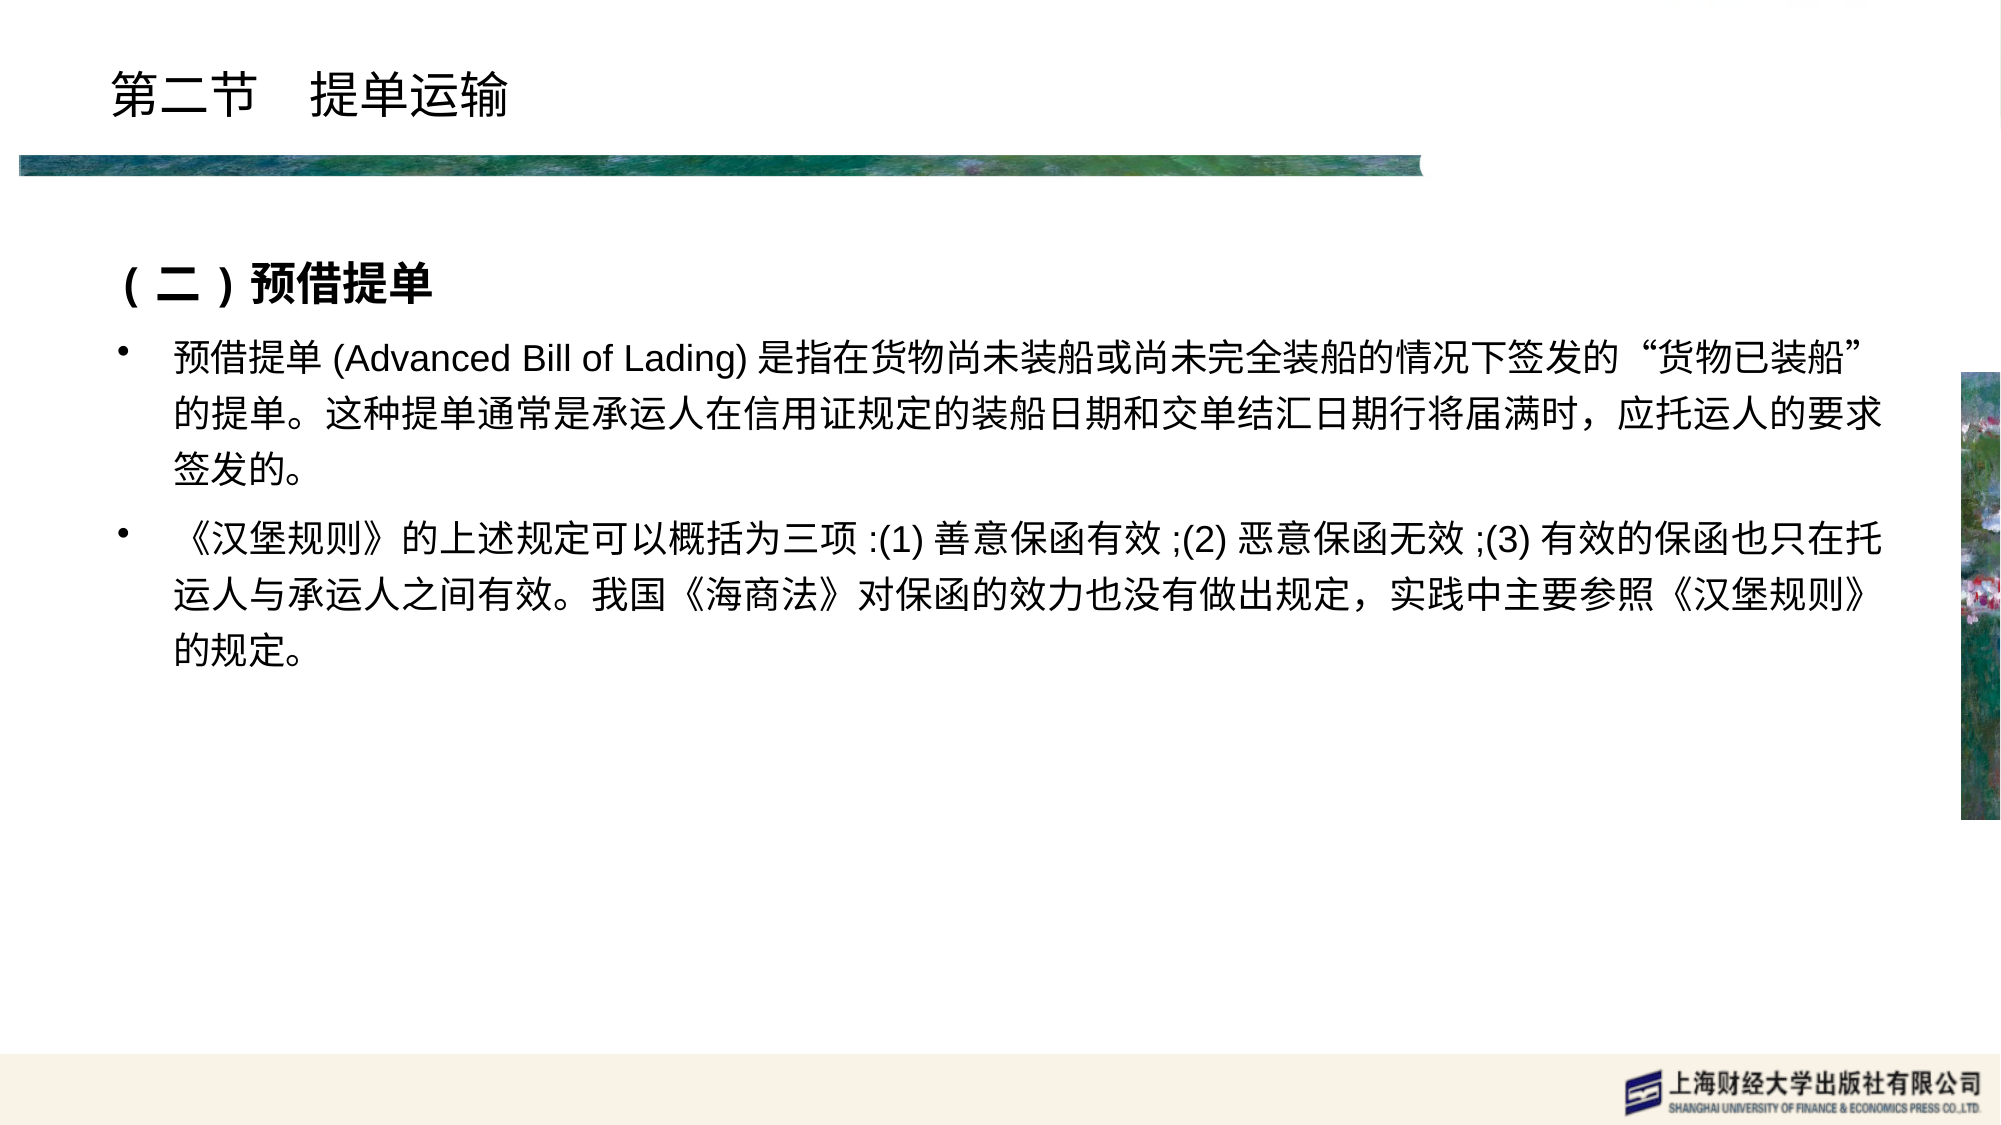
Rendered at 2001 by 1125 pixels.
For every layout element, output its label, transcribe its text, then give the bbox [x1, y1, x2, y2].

title 第二节 提单运输 [94, 42, 1451, 146]
list (二)预借提单 预借提单(Advanced Bill of Lading)是指在货物尚未装船或尚未完全装船的情况下签发的“货物已装船”的提单。这种提单通常是承运人在信用证规定的装船日期和交单结汇日期行将届满时，应托运人的要求签发的。 《汉堡规则》的上述规定可以概括为三项:(1)善意保函有效;(2)恶意保函无效;(3)有效的保函也只在托运人与承运人之间有效。我国《海商法》对保函的效力也没有做出规定，实践中主要参照《汉堡规则》的规定。 [102, 233, 1898, 1032]
picture [0, 0, 2001, 1125]
